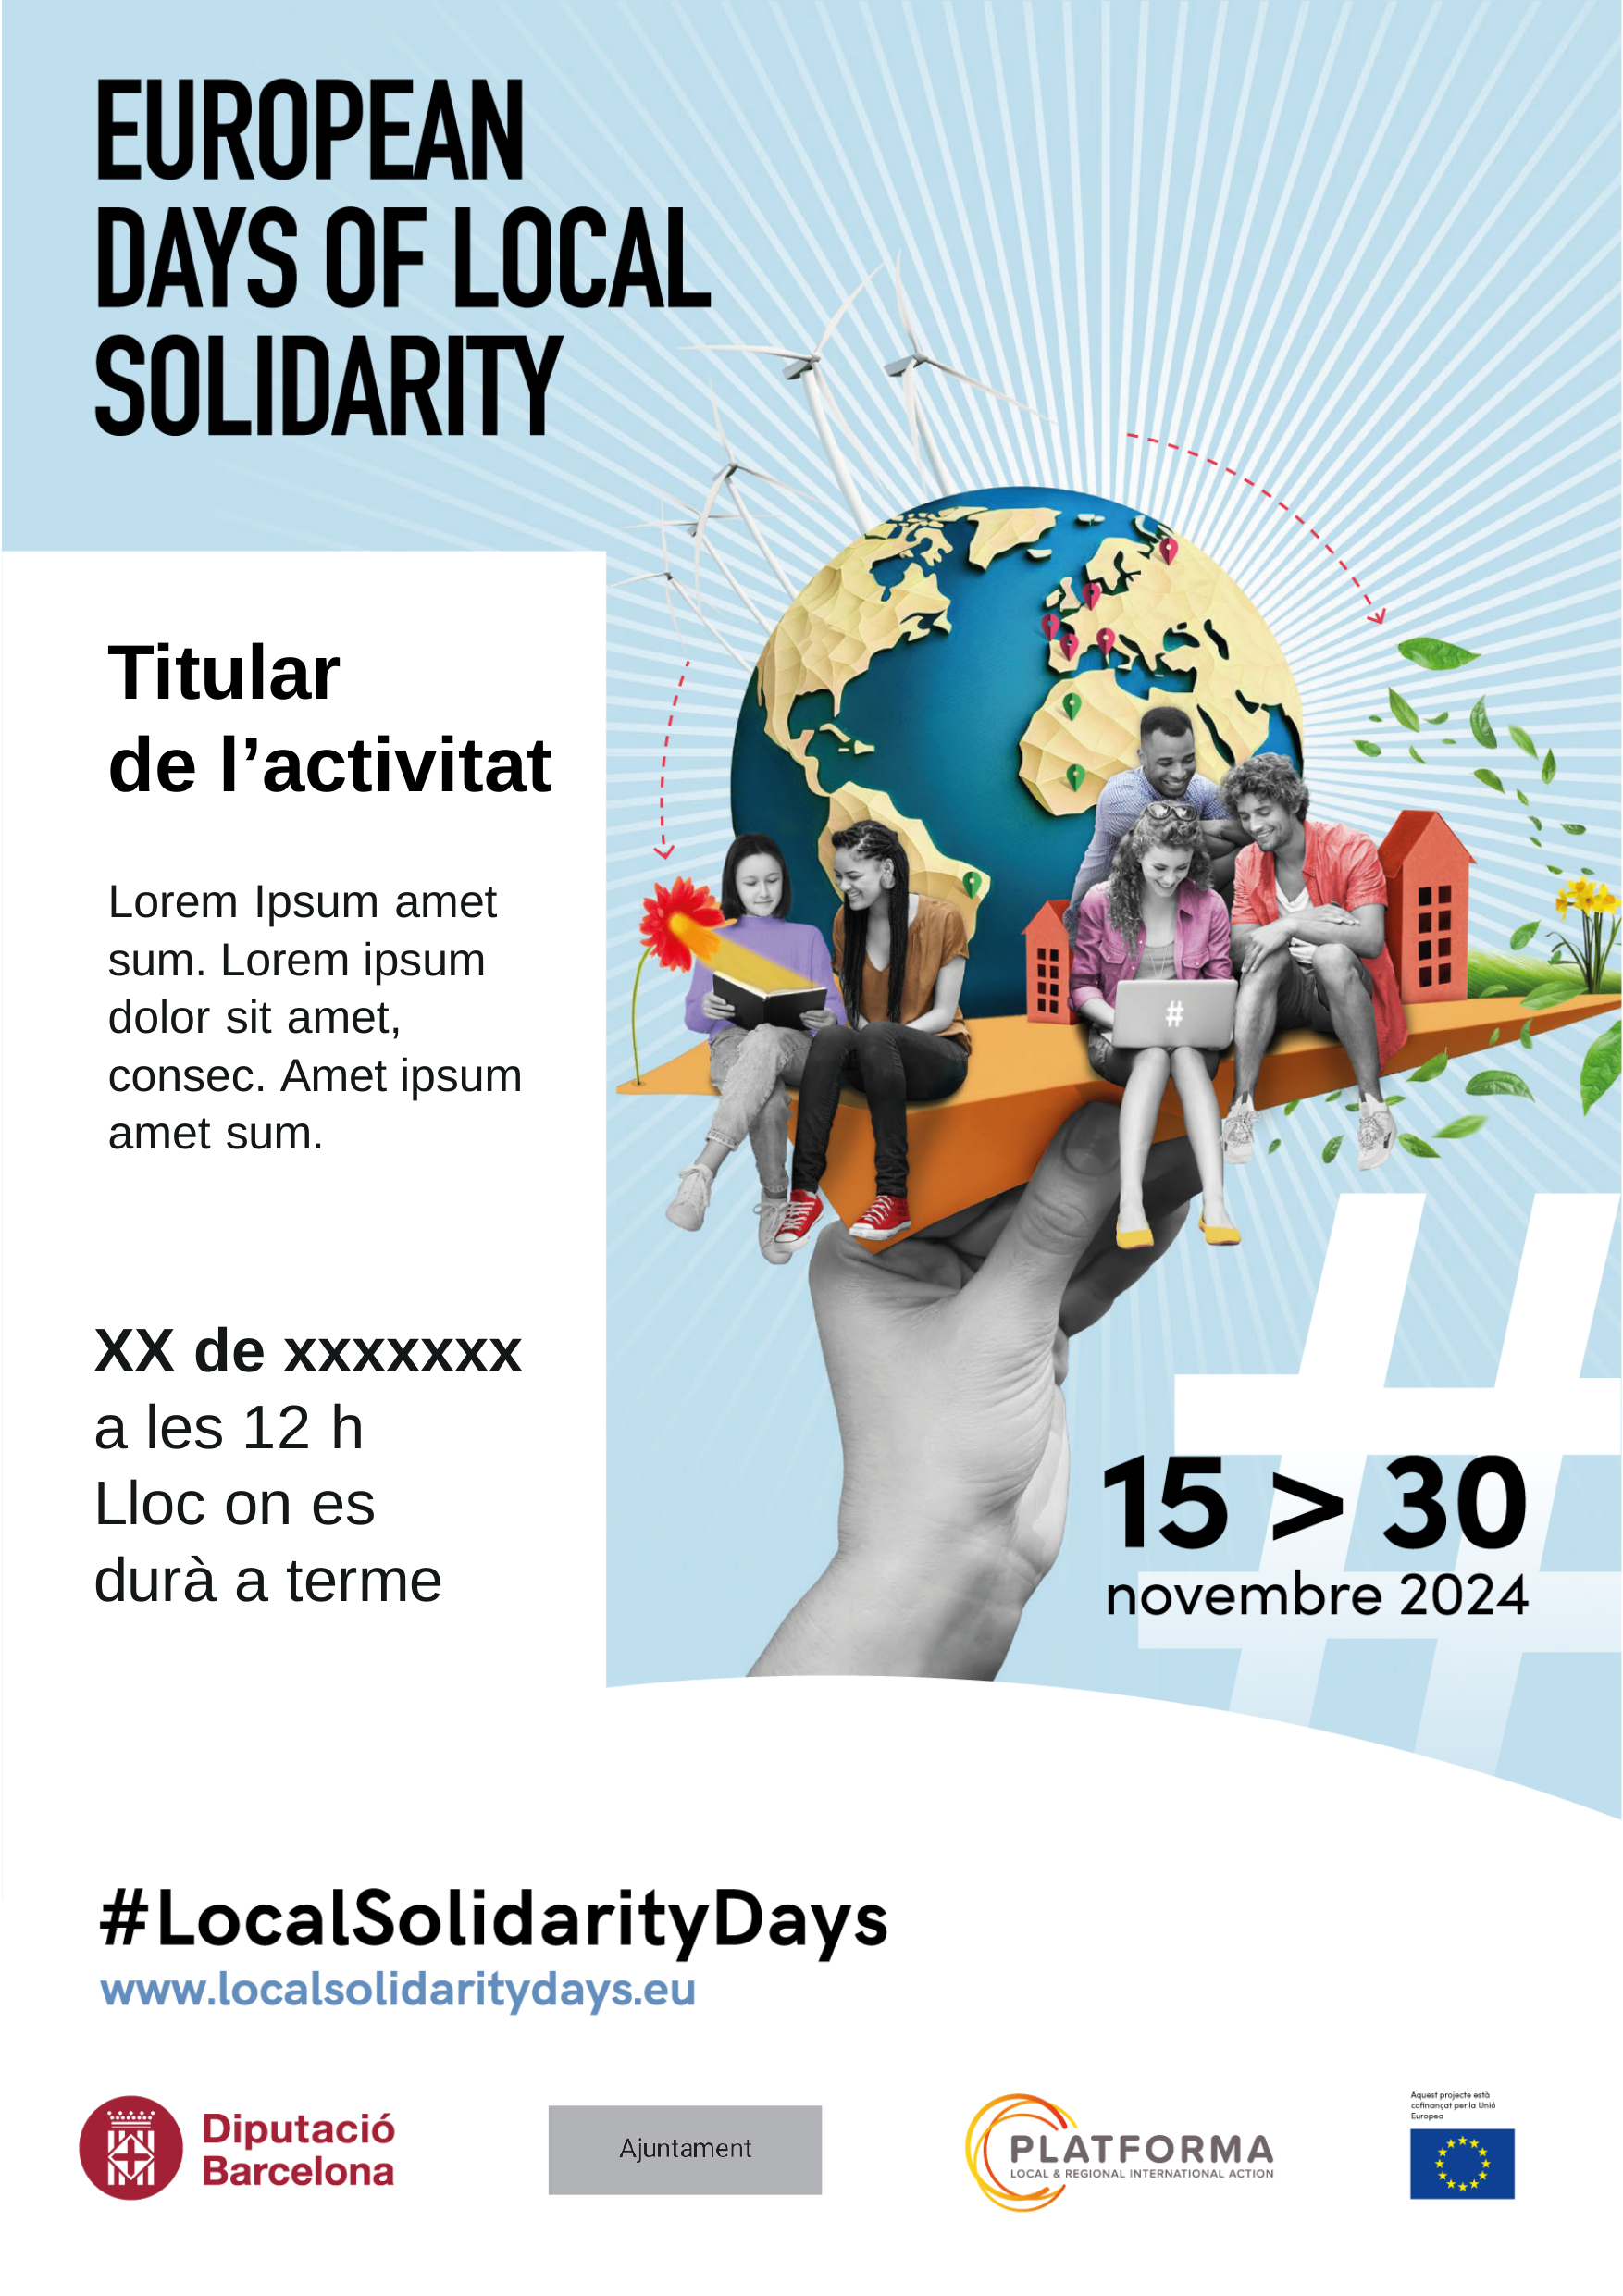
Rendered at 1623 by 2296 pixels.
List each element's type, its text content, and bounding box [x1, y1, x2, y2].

text_box XX de xxxxxxx a les 12 h Lloc on es durà a terme [92, 1308, 620, 1614]
picture [0, 0, 1623, 2296]
text_box Titular de l’activitat [93, 614, 568, 813]
text_box Lorem Ipsum amet sum. Lorem ipsum dolor sit amet, consec. Amet ipsum amet sum. [92, 863, 538, 1166]
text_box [548, 2105, 823, 2195]
